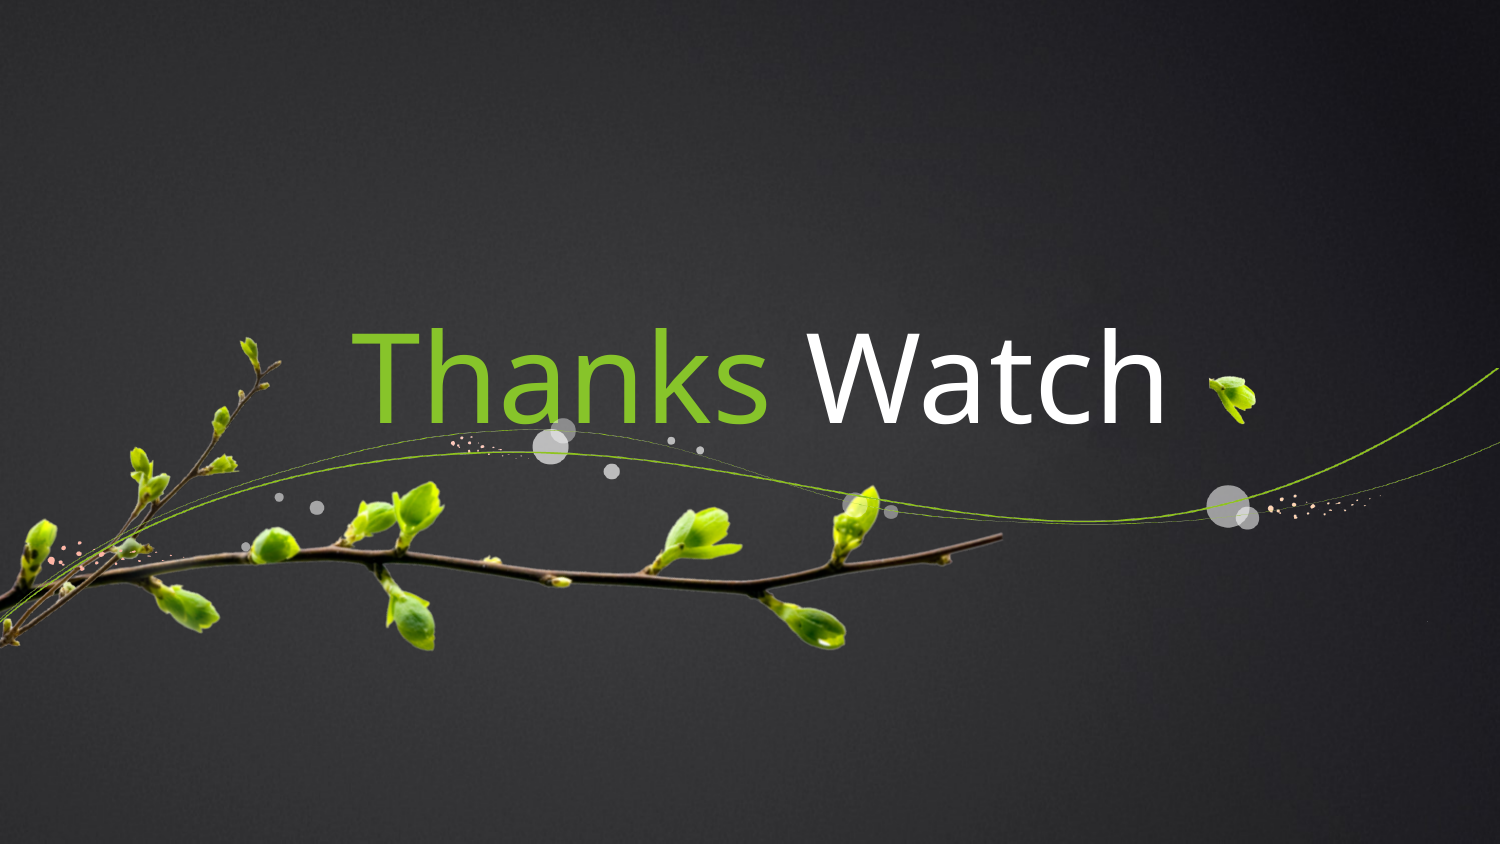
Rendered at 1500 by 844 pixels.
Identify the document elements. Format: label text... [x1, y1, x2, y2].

picture [0, 0, 1500, 844]
text_box Thanks Watch [946, 290, 1258, 366]
